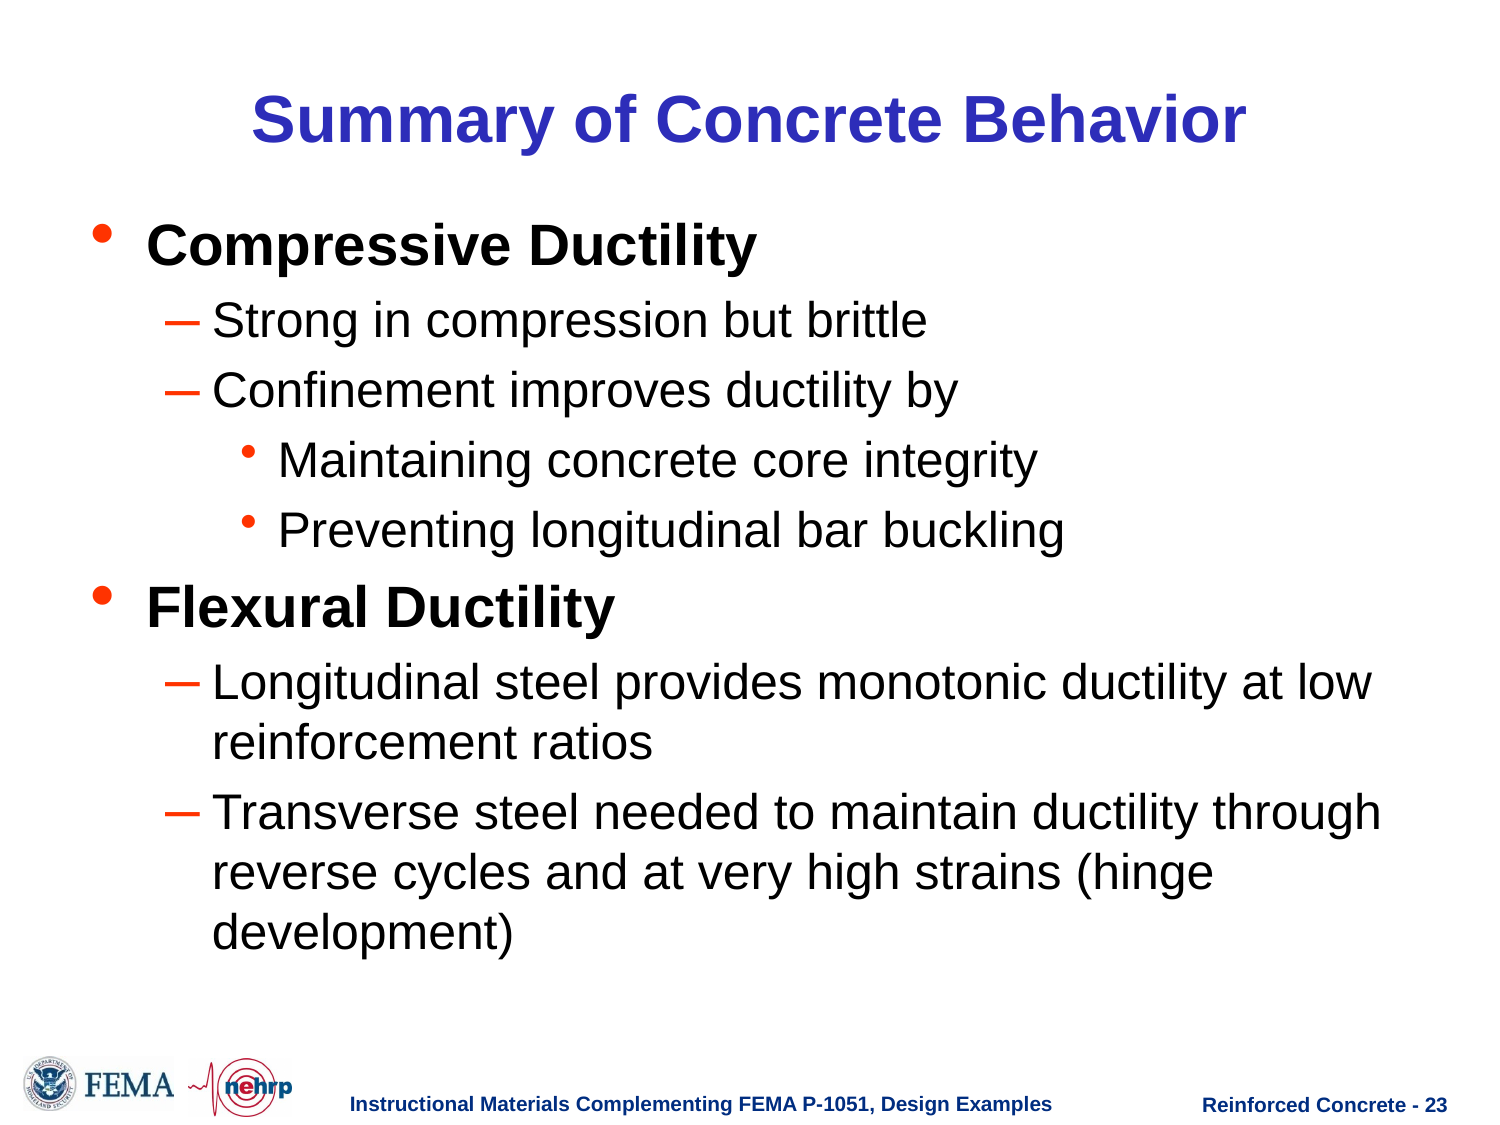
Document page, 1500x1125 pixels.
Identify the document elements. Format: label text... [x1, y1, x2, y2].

footer Instructional Materials Complementing FEMA P-1051, Design Examples [334, 1087, 1104, 1124]
picture [23, 1056, 174, 1111]
picture [188, 1058, 292, 1117]
title Summary of Concrete Behavior [74, 22, 1426, 199]
list Compressive Ductility Strong in compression but brittle Confinement improves ductility by Maintaining concrete core integrity Preventing longitudinal bar buckling Flexural Ductility Longitudinal steel provides monotonic ductility at low reinforcement ratios Transverse steel needed to maintain ductility through reverse cycles and at very high strains (hinge development) [74, 199, 1426, 988]
